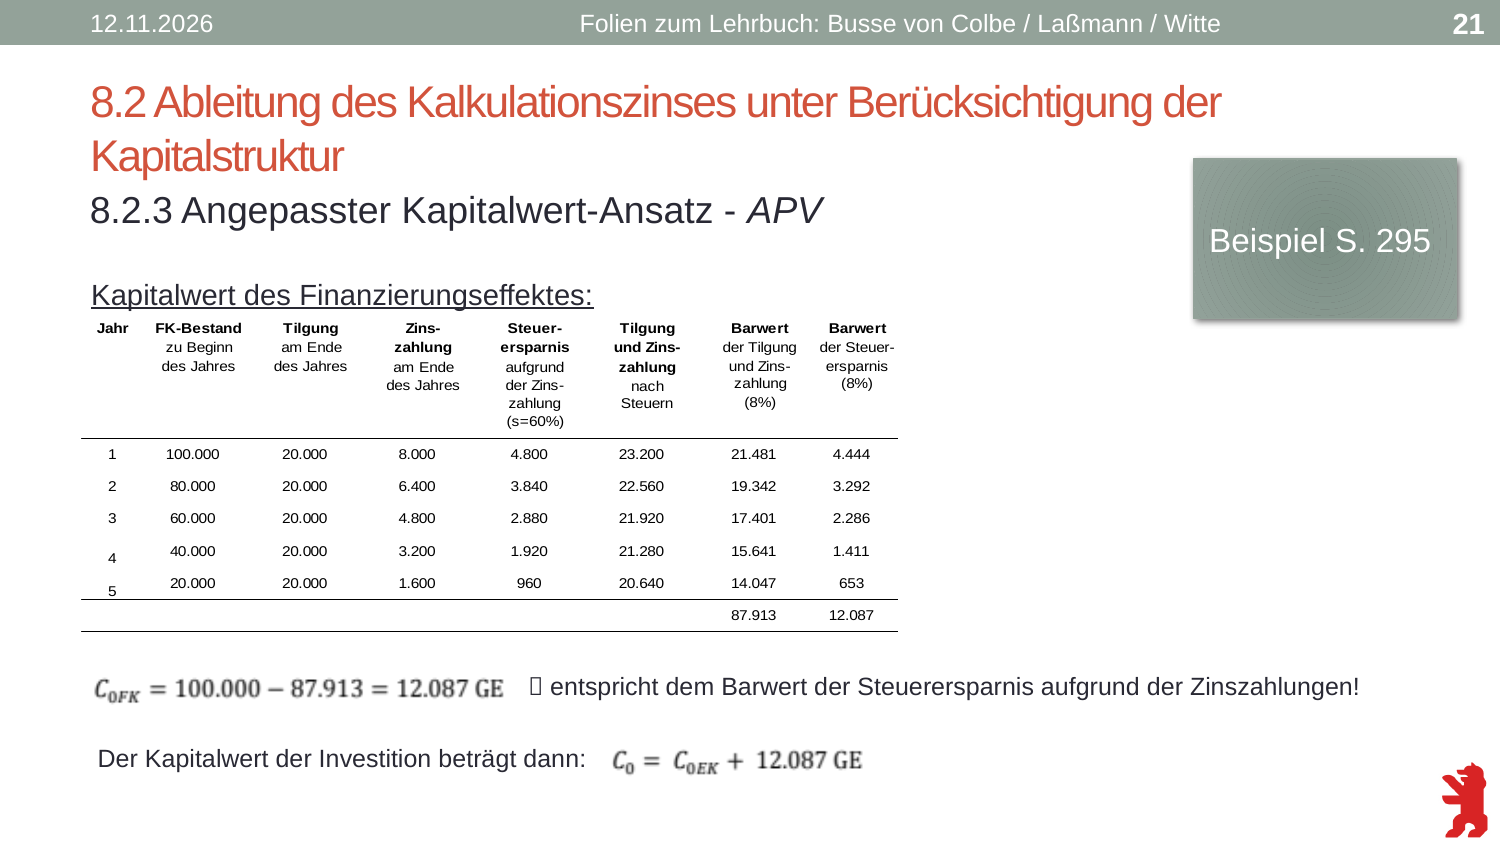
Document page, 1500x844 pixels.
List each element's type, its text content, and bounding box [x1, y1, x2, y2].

text_box Beispiel S. 295 [1193, 158, 1457, 319]
title 8.2 Ableitung des Kalkulationszinses unter Berücksichtigung der Kapitalstruktur [75, 65, 1425, 178]
text_box Der Kapitalwert der Investition beträgt dann: [83, 735, 582, 780]
picture [1434, 760, 1500, 844]
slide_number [75, 2, 550, 43]
picture [81, 318, 900, 633]
footer Folien zum Lehrbuch: Busse von Colbe / Laßmann / Witte [562, 2, 1238, 43]
text_box  entspricht dem Barwert der Steuerersparnis aufgrund der Zinszahlungen! [545, 663, 1500, 708]
picture [585, 708, 897, 819]
text_box 8.2.3 Angepasster Kapitalwert-Ansatz - APV [74, 178, 1190, 239]
text_box Kapitalwert des Finanzierungseffektes: [76, 268, 609, 319]
slide_number 21 [1325, 2, 1500, 43]
picture [74, 636, 537, 748]
